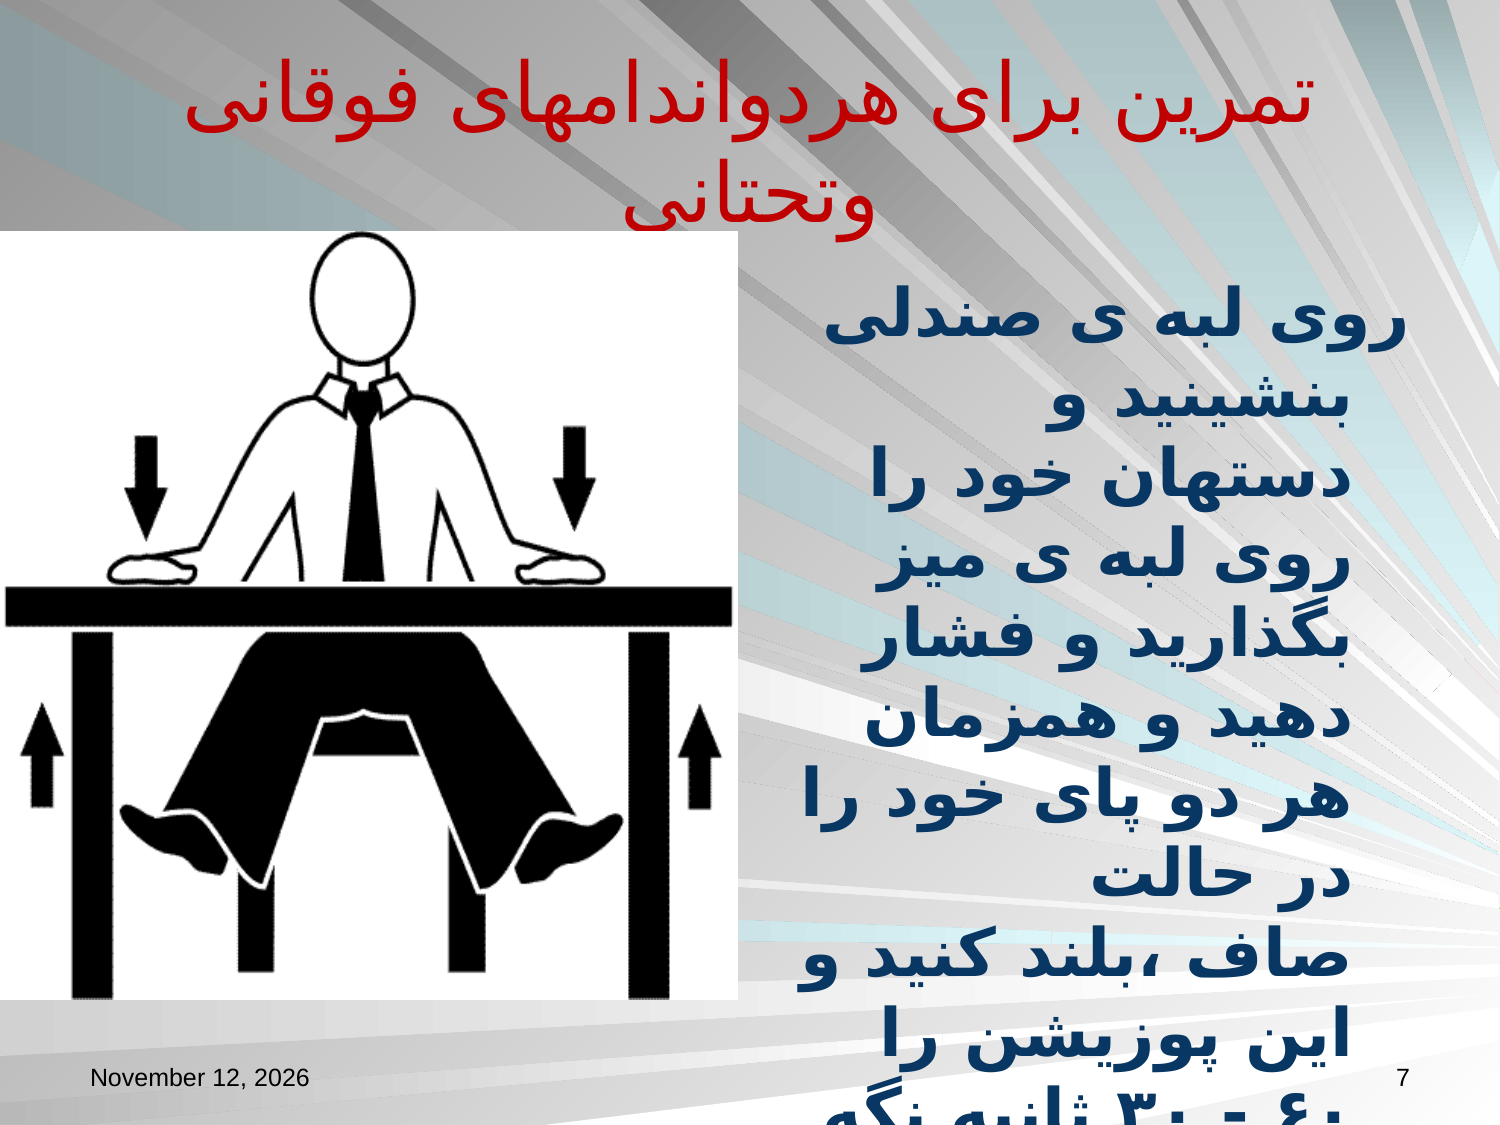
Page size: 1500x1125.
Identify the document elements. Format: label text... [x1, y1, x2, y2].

list روی لبه ی صندلی بنشینید و دستهان خود را روی لبه ی میز بگذارید و فشار دهید و همزمان هر دو پای خود را در حالت صاف ،بلند کنید و این پوزیشن را ۶۰ - ۳۰ ثانیه نگه دارید . [762, 262, 1426, 1006]
title تمرین برای هردواندامهای فوقانی وتحتانی [74, 45, 1426, 234]
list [0, 231, 738, 1000]
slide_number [74, 1023, 426, 1100]
slide_number 7 [1074, 1023, 1426, 1100]
